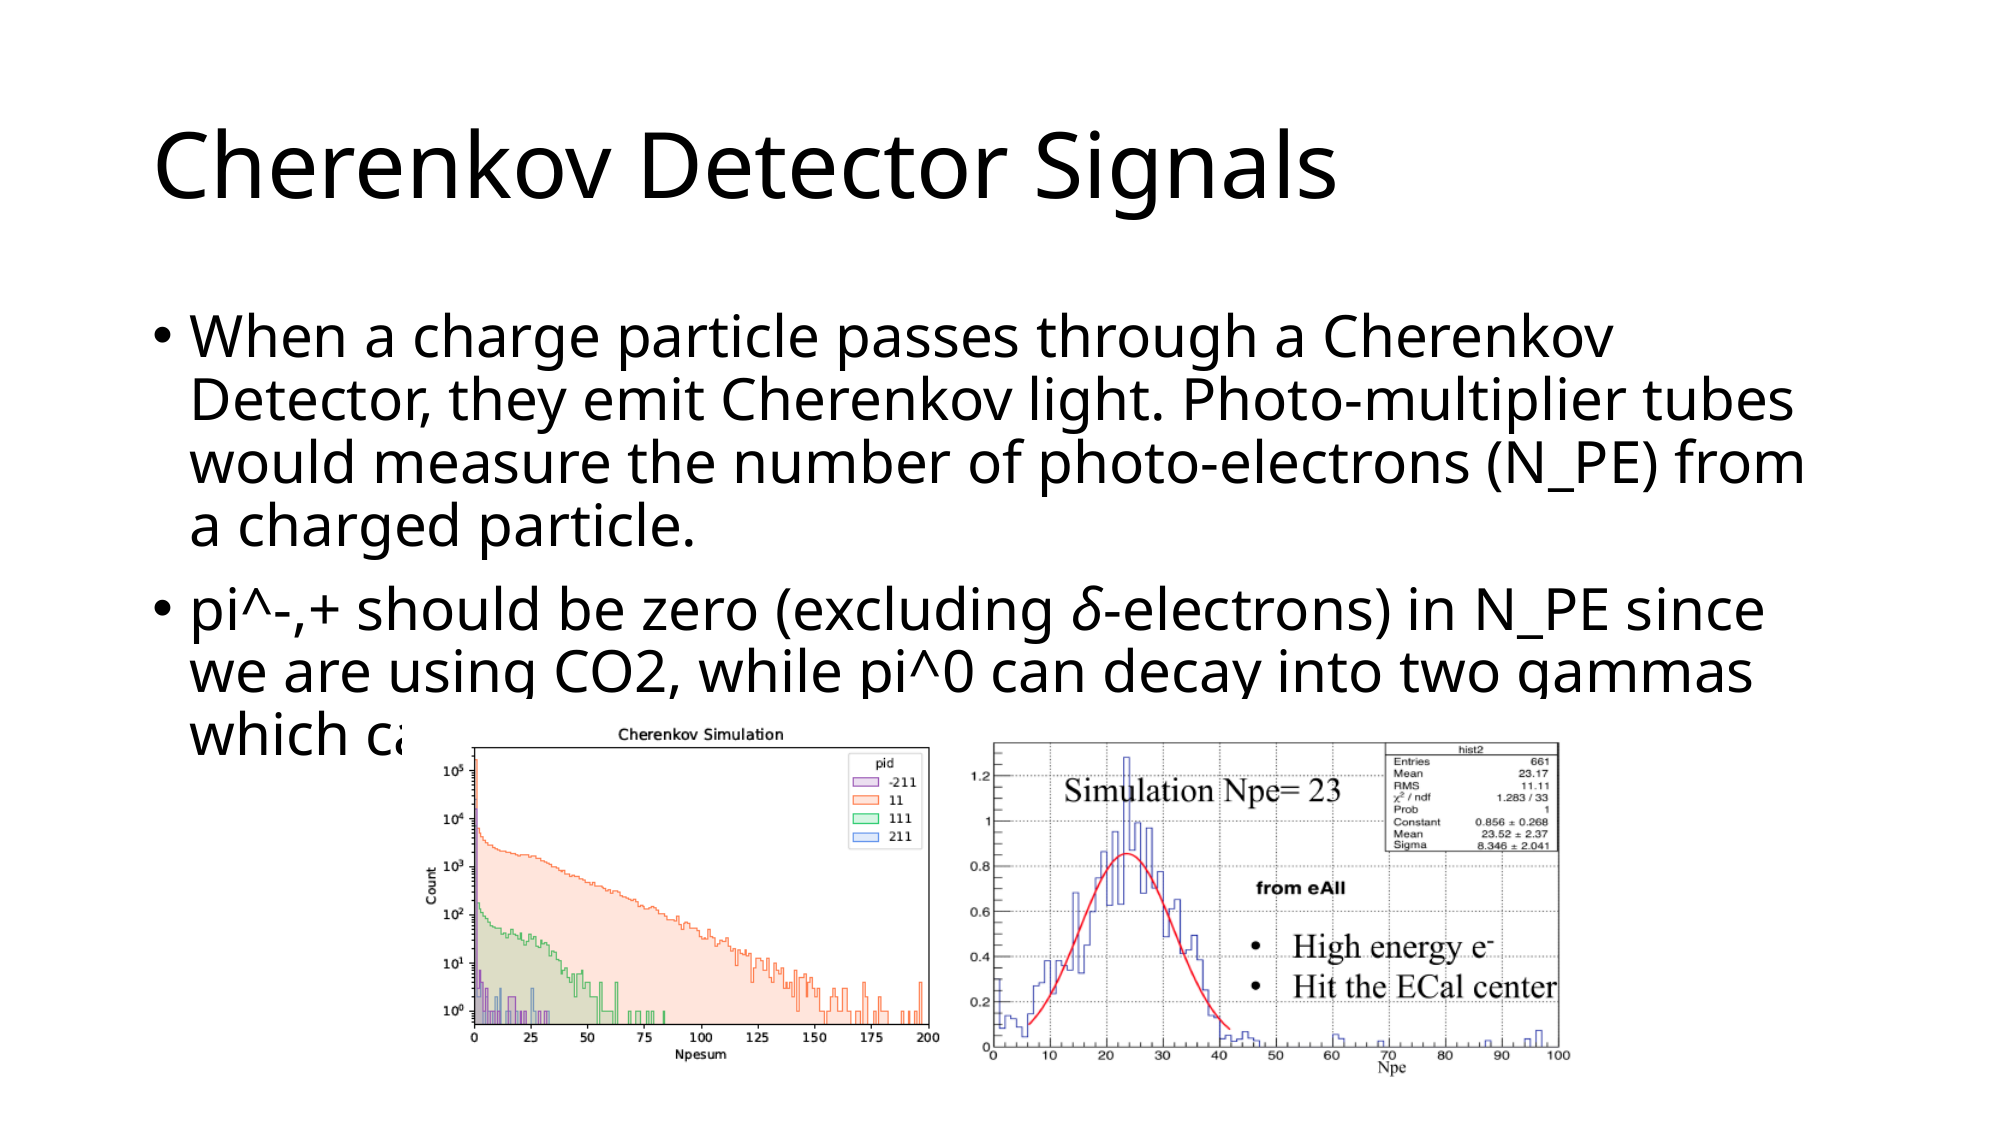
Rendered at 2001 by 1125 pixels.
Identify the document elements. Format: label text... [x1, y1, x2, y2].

title Cherenkov Detector Signals [137, 59, 1863, 278]
picture [401, 699, 1598, 1102]
list When a charge particle passes through a Cherenkov Detector, they emit Cherenkov light. Photo-multiplier tubes would measure the number of photo-electrons (N_PE) from a charged particle. pi^-,+ should be zero (excluding δ-electrons) in N_PE since we are using CO2, while pi^0 can decay into two gammas which can produce e^- e^+ pairs, [137, 299, 1863, 1014]
